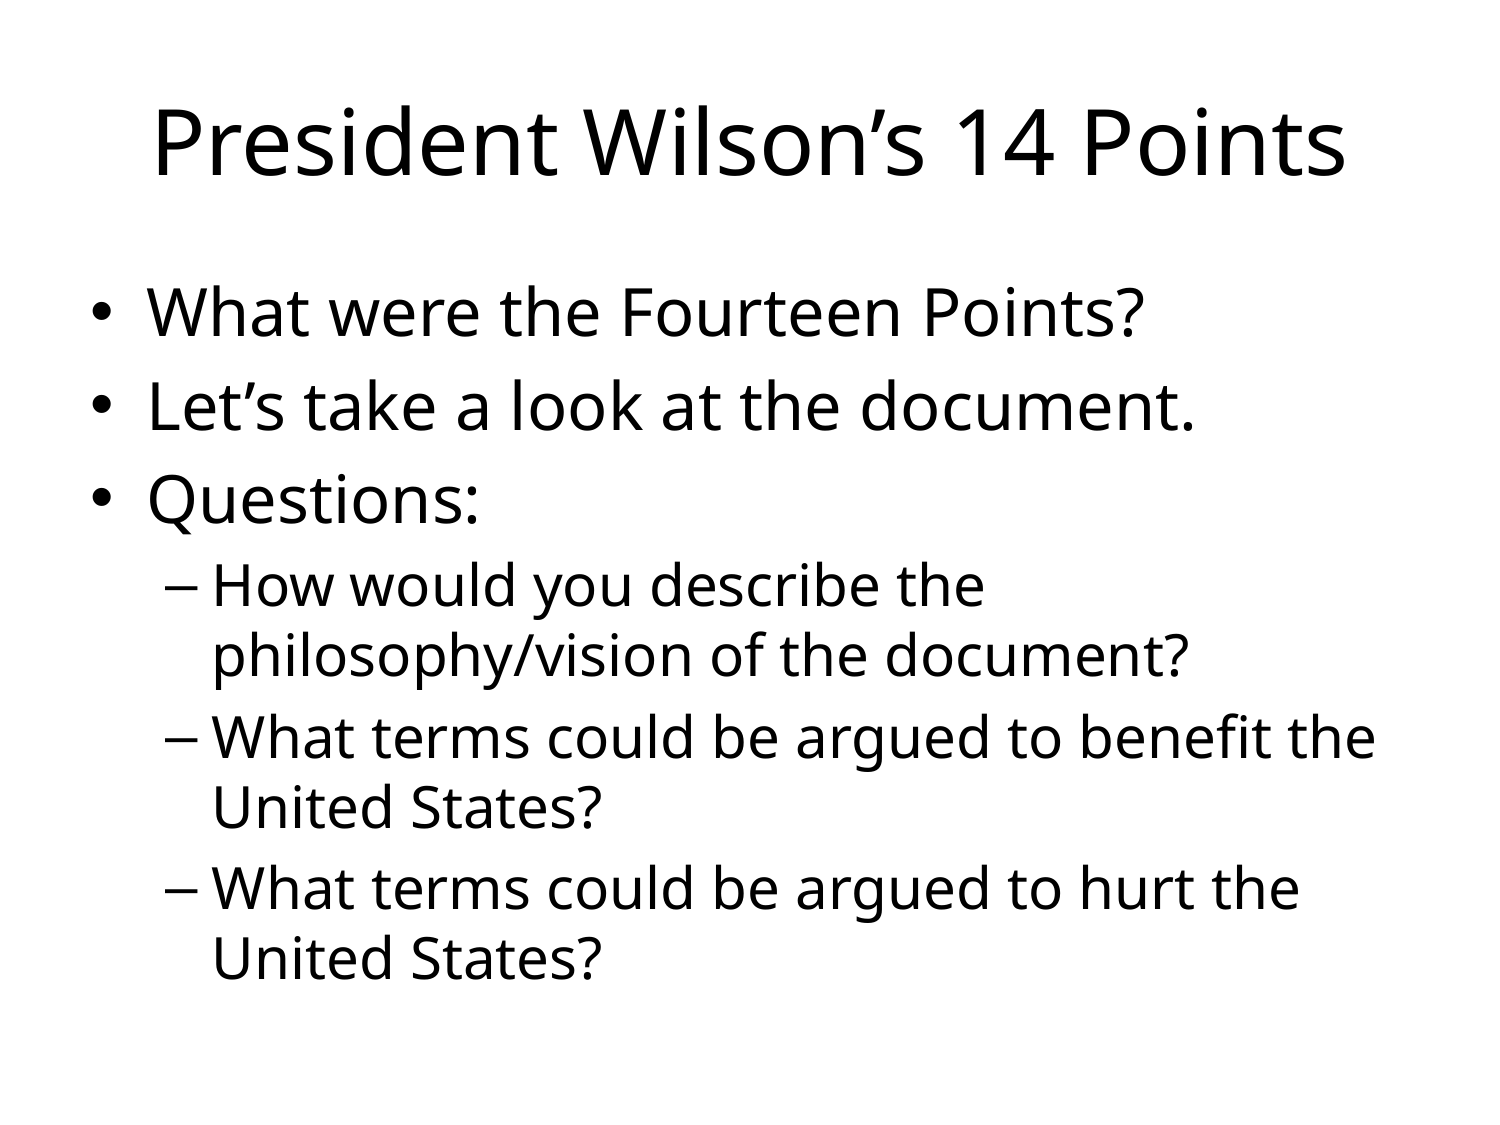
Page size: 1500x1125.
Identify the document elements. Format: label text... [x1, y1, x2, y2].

title President Wilson’s 14 Points [75, 45, 1425, 233]
list What were the Fourteen Points? Let’s take a look at the document. Questions: How would you describe the philosophy/vision of the document? What terms could be argued to benefit the United States? What terms could be argued to hurt the United States? [75, 262, 1425, 1005]
